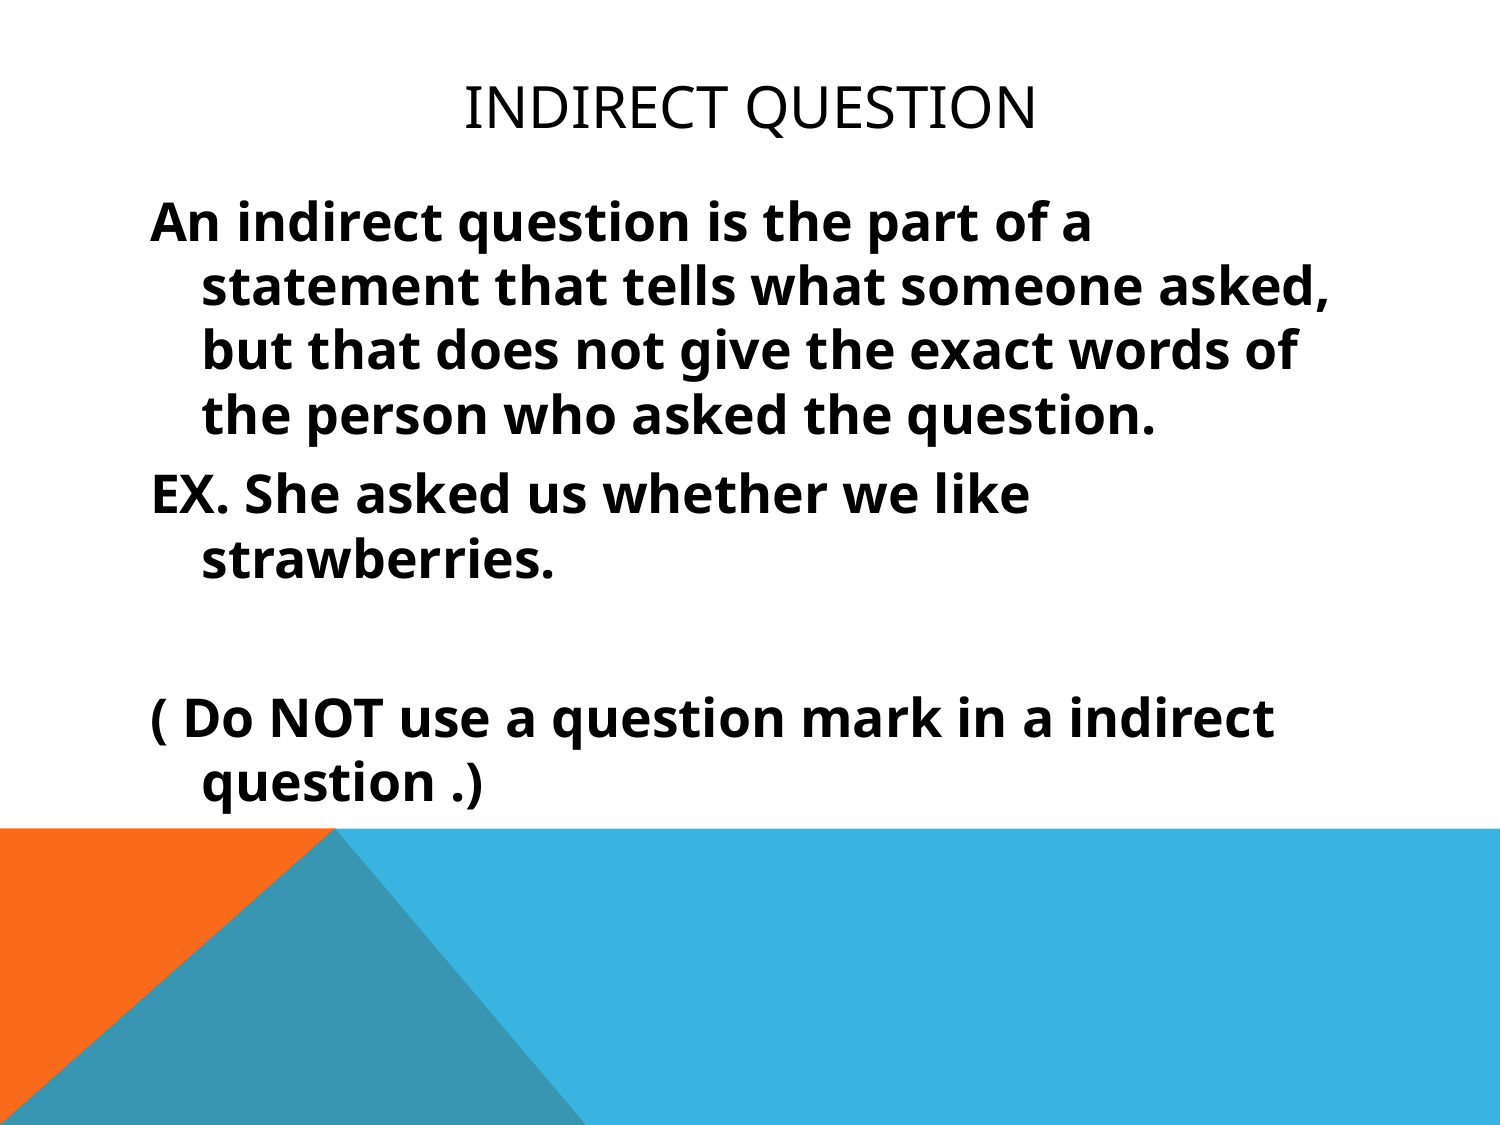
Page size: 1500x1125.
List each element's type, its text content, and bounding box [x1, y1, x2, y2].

title INDIRECT QUESTION [135, 60, 1369, 150]
list An indirect question is the part of a statement that tells what someone asked, but that does not give the exact words of the person who asked the question. EX. She asked us whether we like strawberries. ( Do NOT use a question mark in a indirect question .) [135, 180, 1369, 870]
